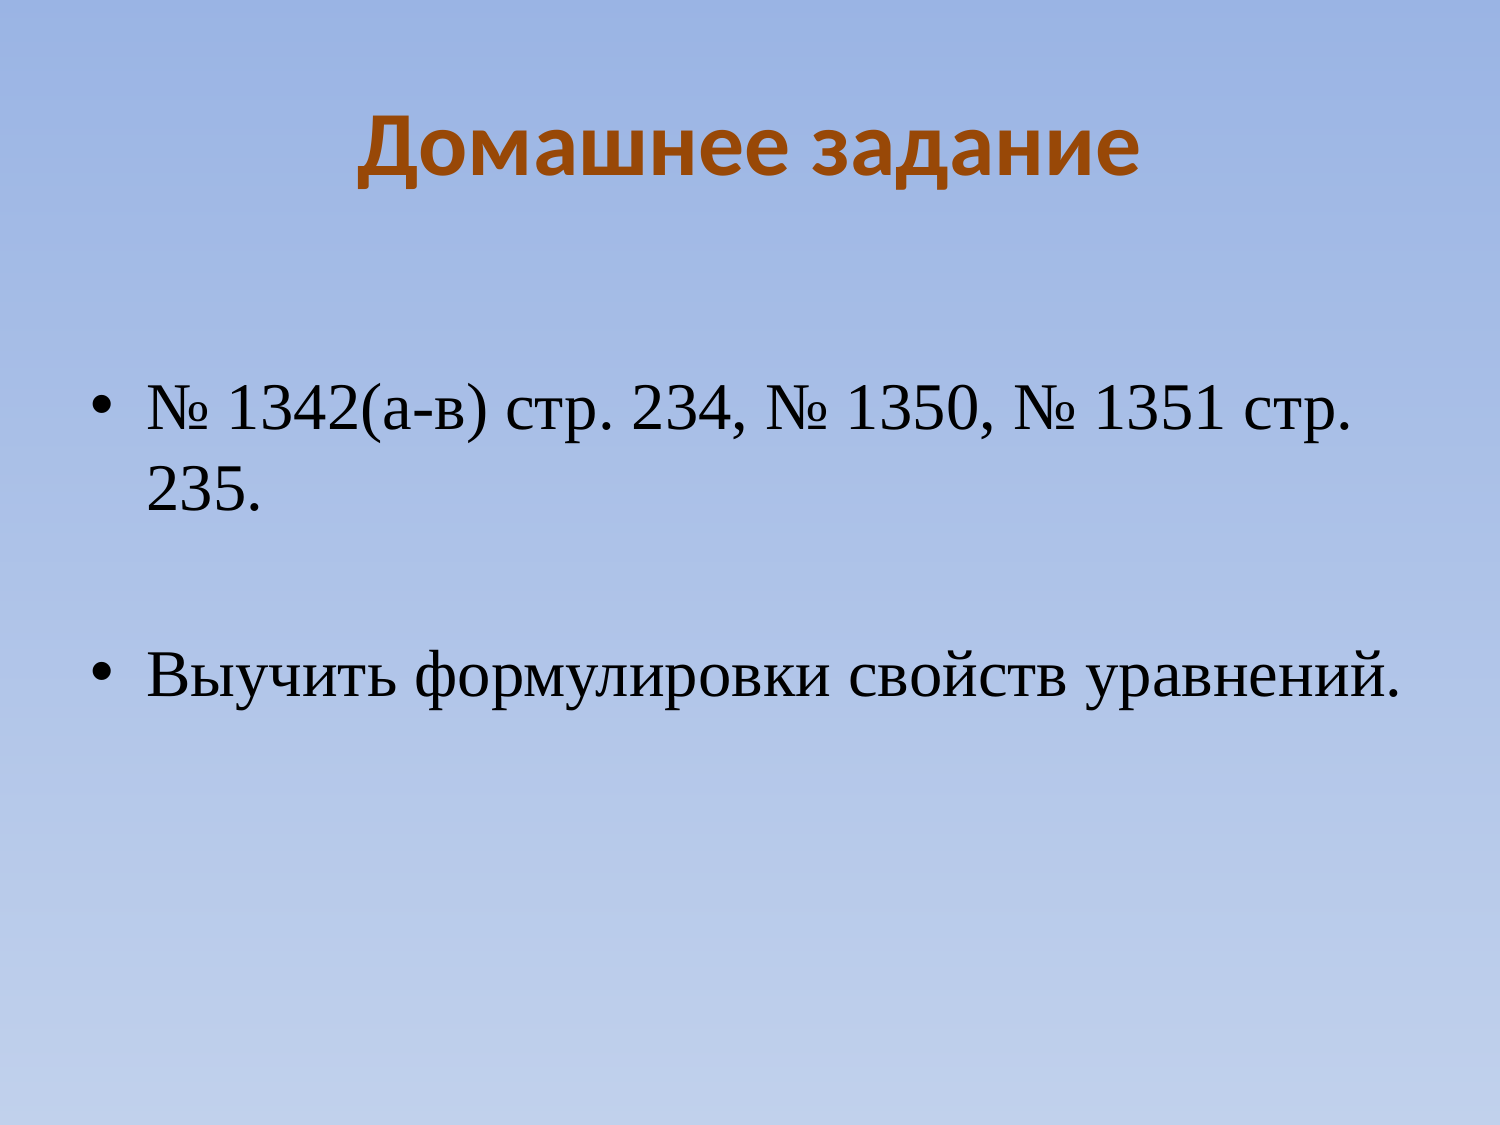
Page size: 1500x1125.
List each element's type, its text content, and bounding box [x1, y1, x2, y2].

title Домашнее задание [75, 45, 1425, 233]
list № 1342(а-в) стр. 234, № 1350, № 1351 стр. 235. Выучить формулировки свойств уравнений. [75, 262, 1425, 1005]
